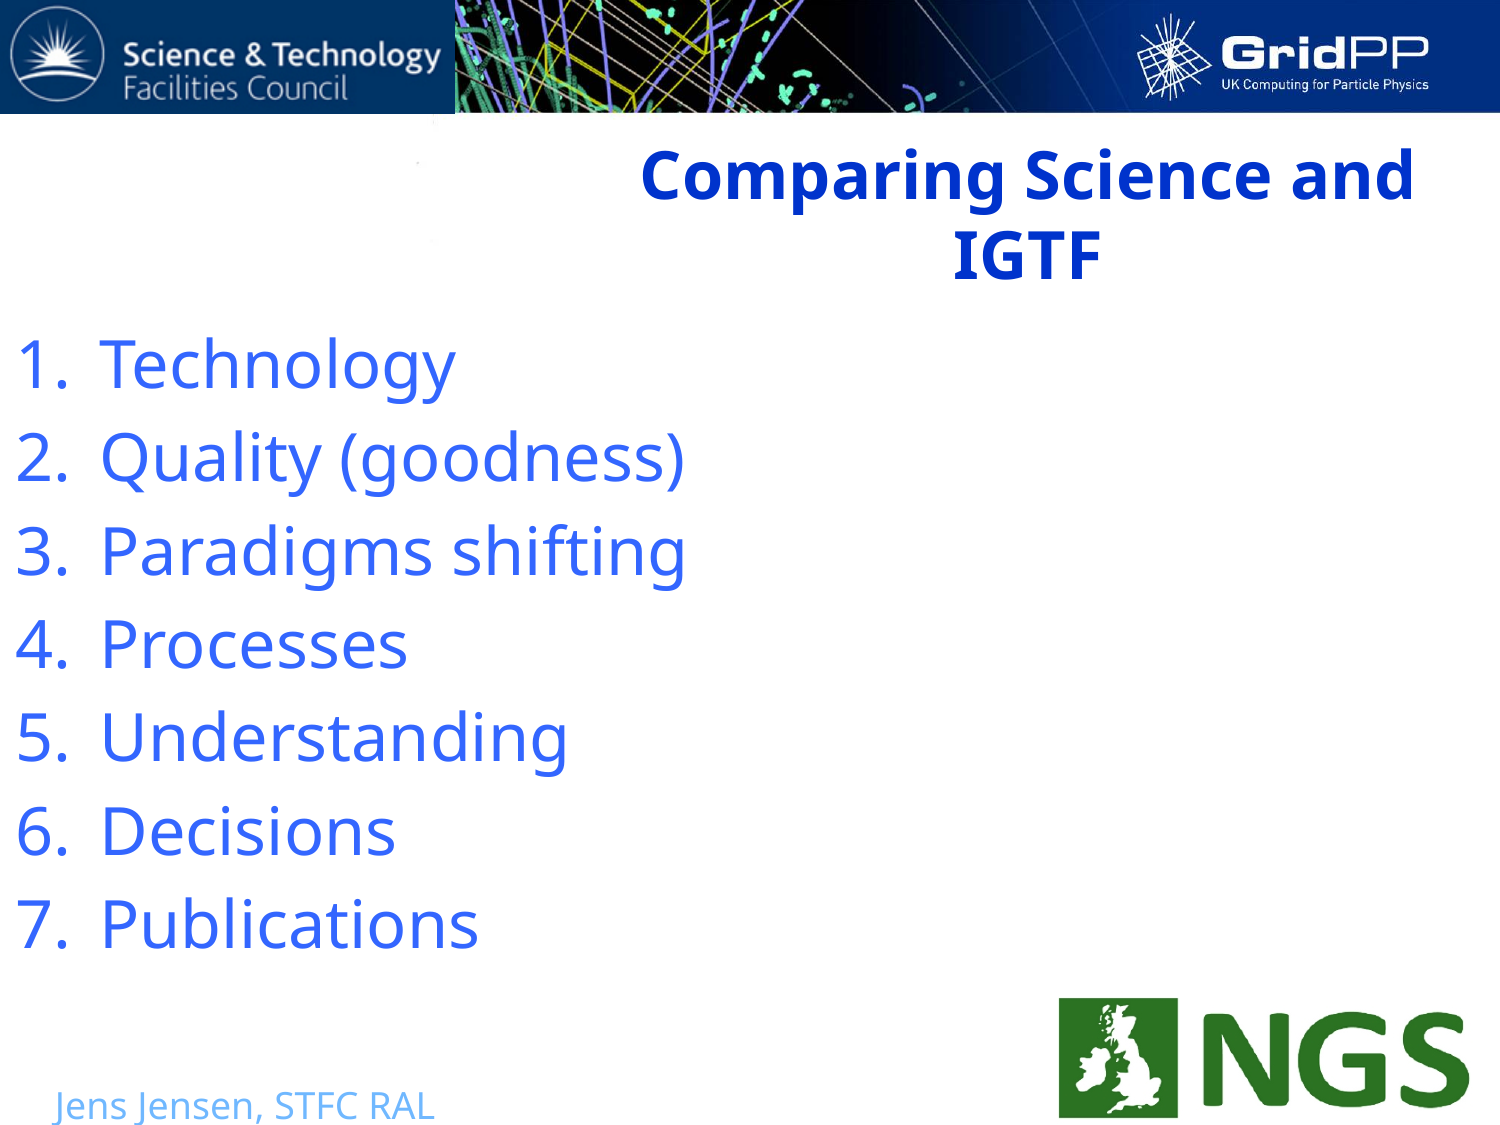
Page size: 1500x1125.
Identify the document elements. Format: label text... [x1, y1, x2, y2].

picture [0, 0, 1500, 314]
title Comparing Science and IGTF [584, 125, 1473, 301]
picture [0, 1036, 1500, 1125]
list Technology Quality (goodness) Paradigms shifting Processes Understanding Decisions Publications [0, 314, 1500, 1036]
